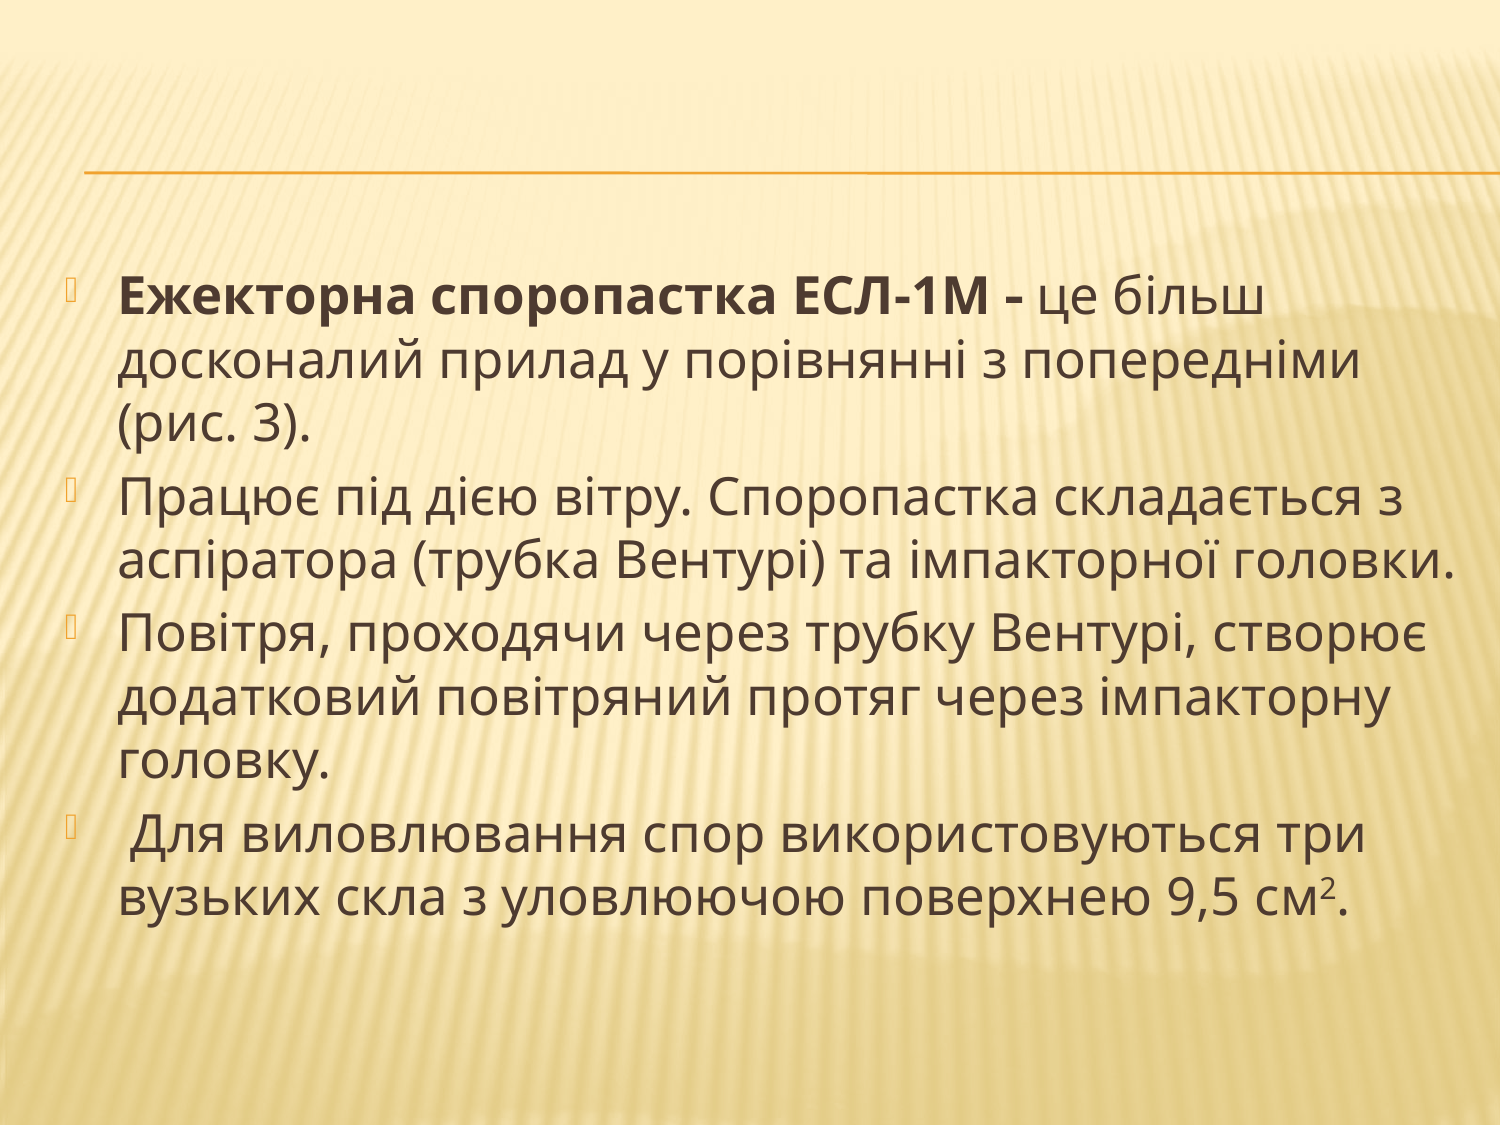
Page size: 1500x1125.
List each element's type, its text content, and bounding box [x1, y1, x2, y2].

list Ежекторна споропастка ЕСЛ-1М  це більш досконалий прилад у порівнянні з попередніми (рис. 3). Працює під дією вітру. Споропастка складається з аспіратора (трубка Вентурі) та імпакторної головки. Повітря, проходячи через трубку Вентурі, створює додатковий повітряний протяг через імпакторну головку. Для виловлювання спор використовуються три вузьких скла з уловлюючою поверхнею 9,5 см2. [50, 254, 1475, 998]
